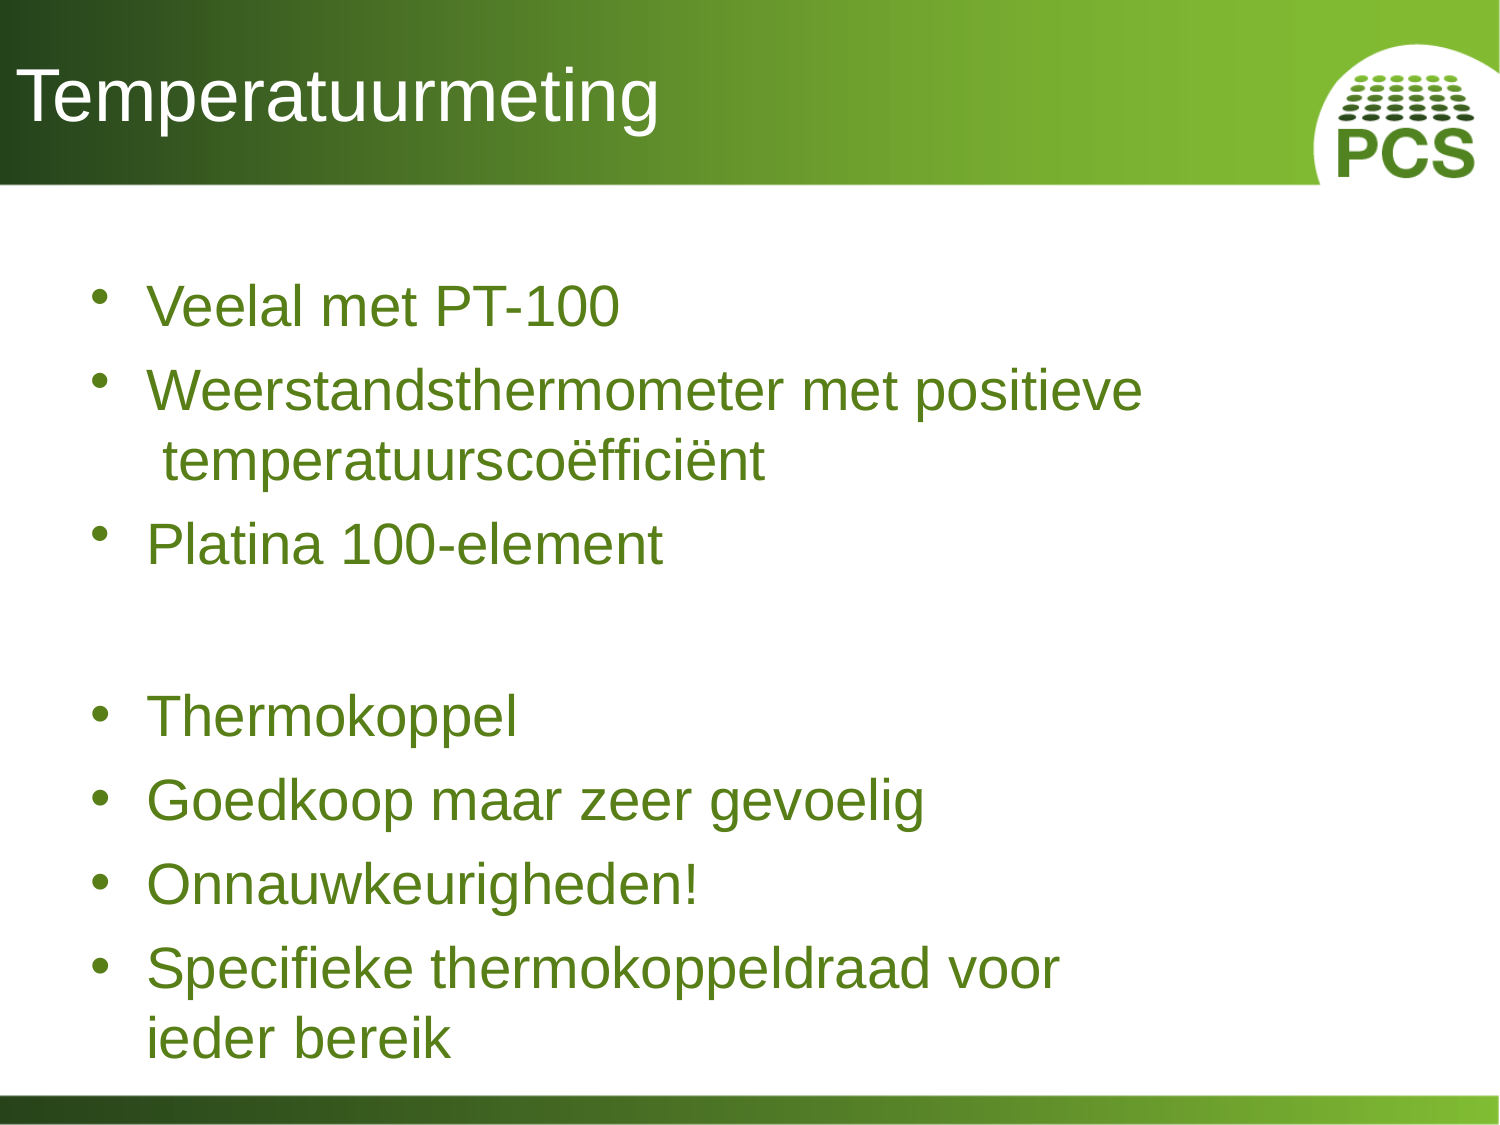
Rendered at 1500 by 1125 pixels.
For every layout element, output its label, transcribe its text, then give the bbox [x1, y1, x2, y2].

text_box Veelal met PT-100 Weerstandsthermometer met positieve temperatuurscoëfficiënt Platina 100-element Thermokoppel Goedkoop maar zeer gevoelig Onnauwkeurigheden! Specifieke thermokoppeldraad voor ieder bereik [87, 252, 1389, 1071]
title Temperatuurmeting [12, 44, 673, 235]
picture [0, 0, 1500, 1125]
